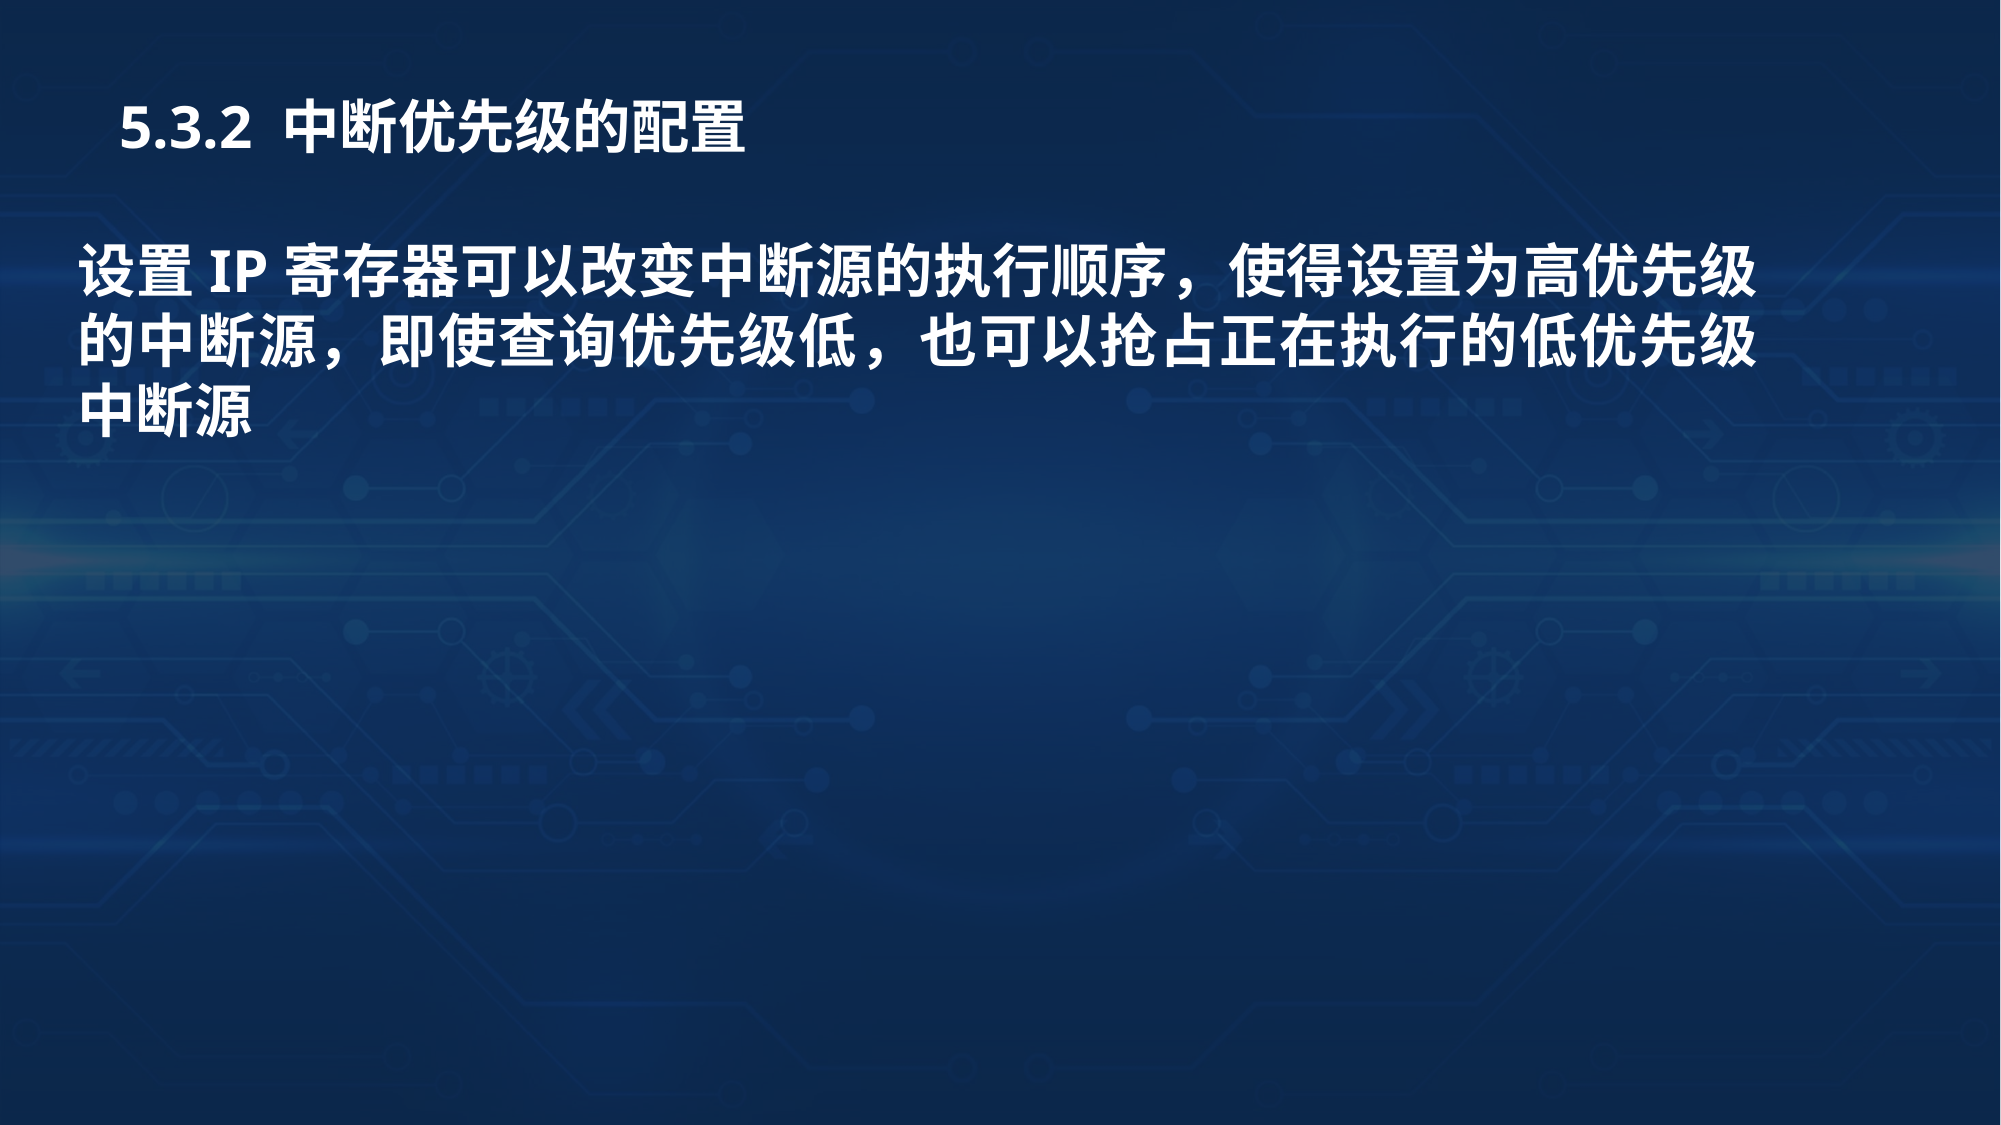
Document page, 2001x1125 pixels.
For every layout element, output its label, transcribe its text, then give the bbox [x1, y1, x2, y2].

text_box 5.3.2 中断优先级的配置 [104, 83, 939, 168]
text_box 设置IP寄存器可以改变中断源的执行顺序，使得设置为高优先级的中断源，即使查询优先级低，也可以抢占正在执行的低优先级中断源 [62, 226, 1774, 452]
